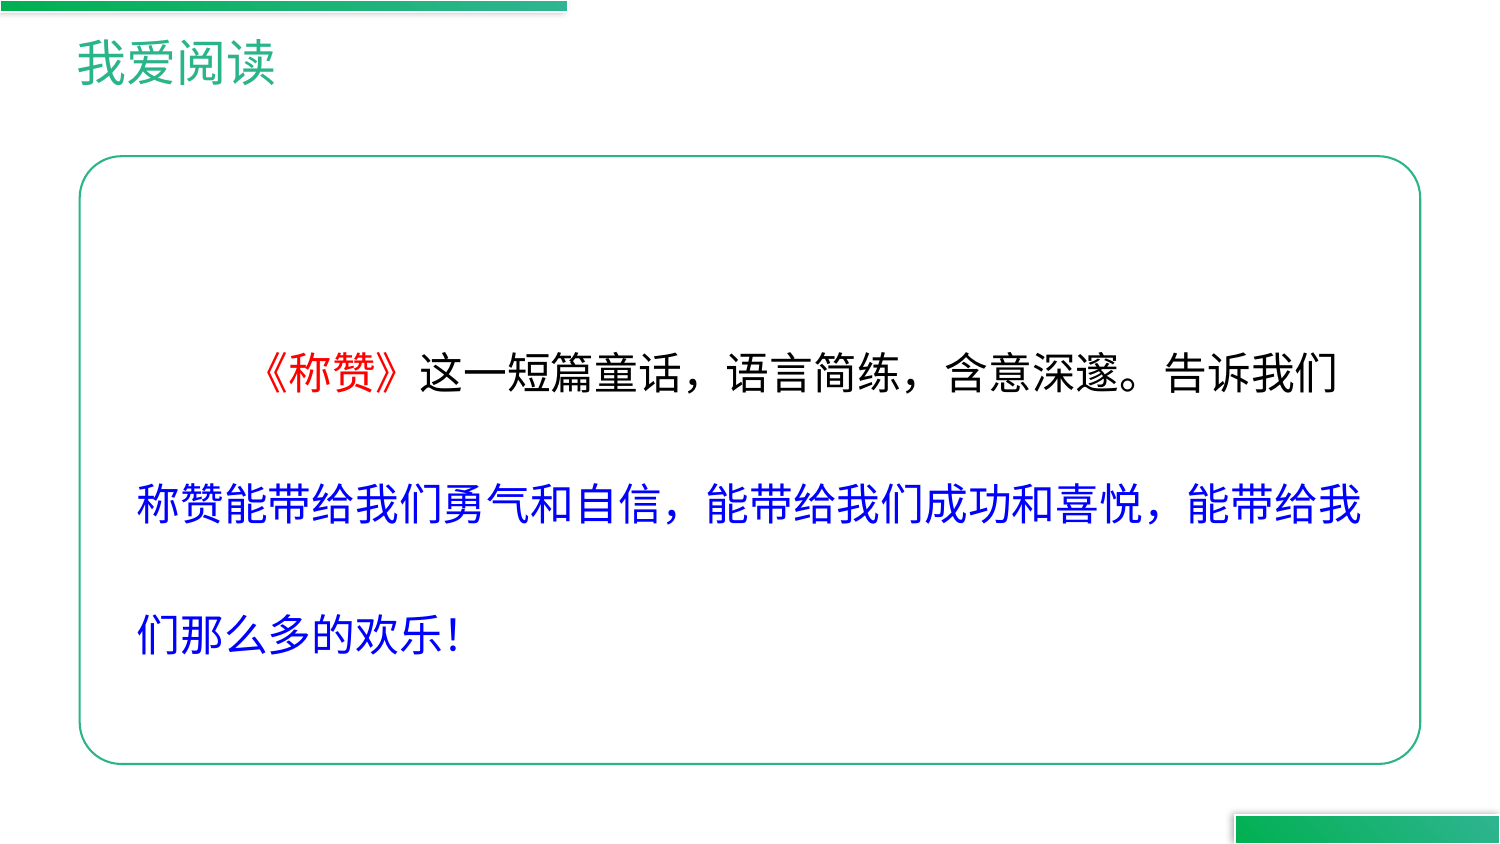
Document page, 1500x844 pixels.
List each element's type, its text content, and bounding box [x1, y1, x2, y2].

text_box 《称赞》这一短篇童话，语言简练，含意深邃。告诉我们称赞能带给我们勇气和自信，能带给我们成功和喜悦，能带给我们那么多的欢乐！ [125, 261, 1375, 667]
list 我爱阅读 [41, 32, 382, 94]
